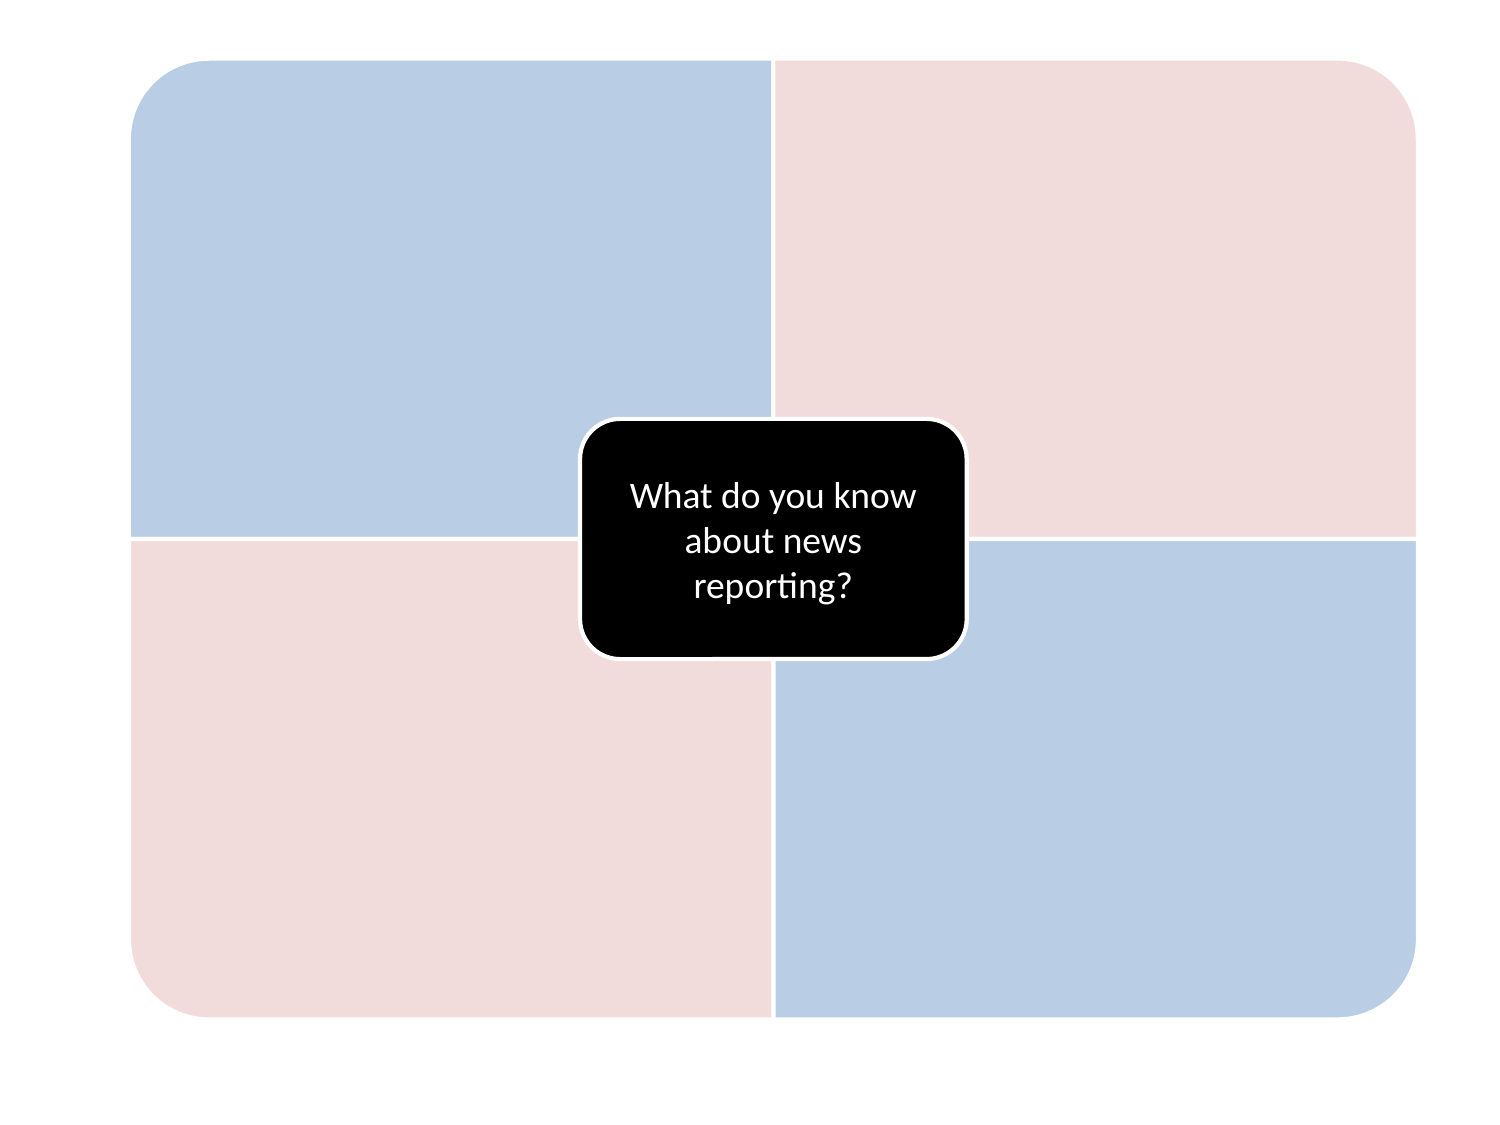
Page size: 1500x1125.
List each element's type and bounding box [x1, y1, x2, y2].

text_box [128, 58, 1419, 1020]
